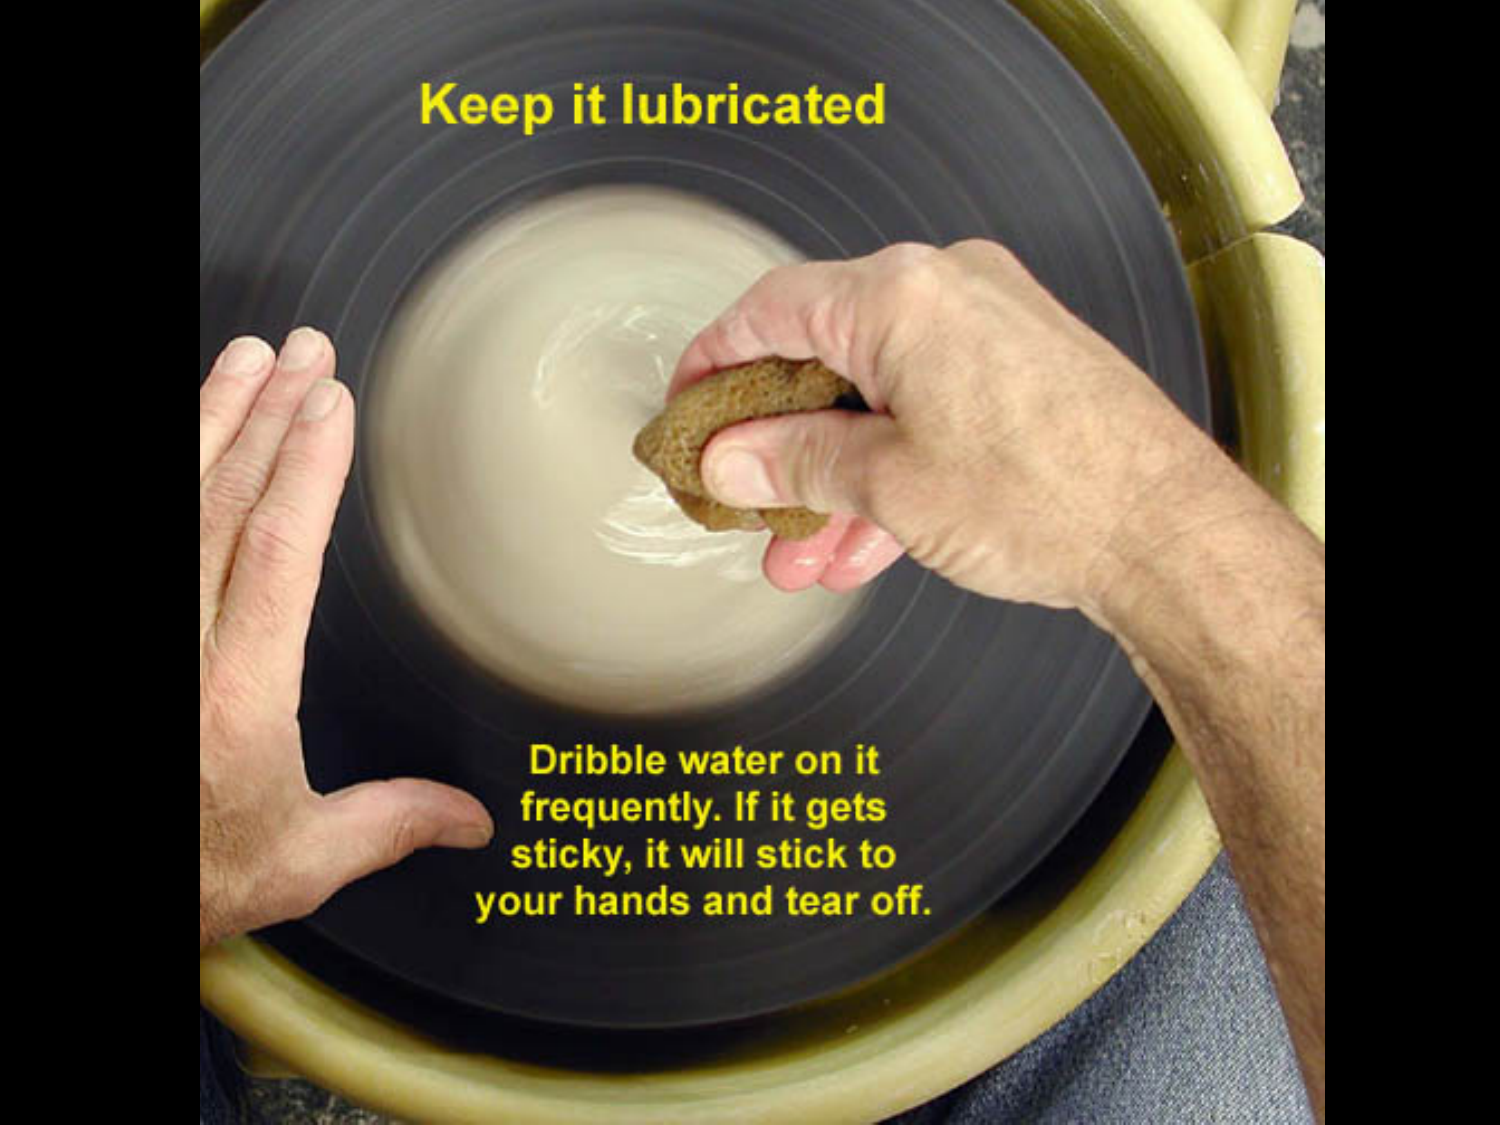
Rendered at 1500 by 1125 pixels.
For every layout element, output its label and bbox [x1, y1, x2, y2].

picture [199, 0, 1326, 1125]
